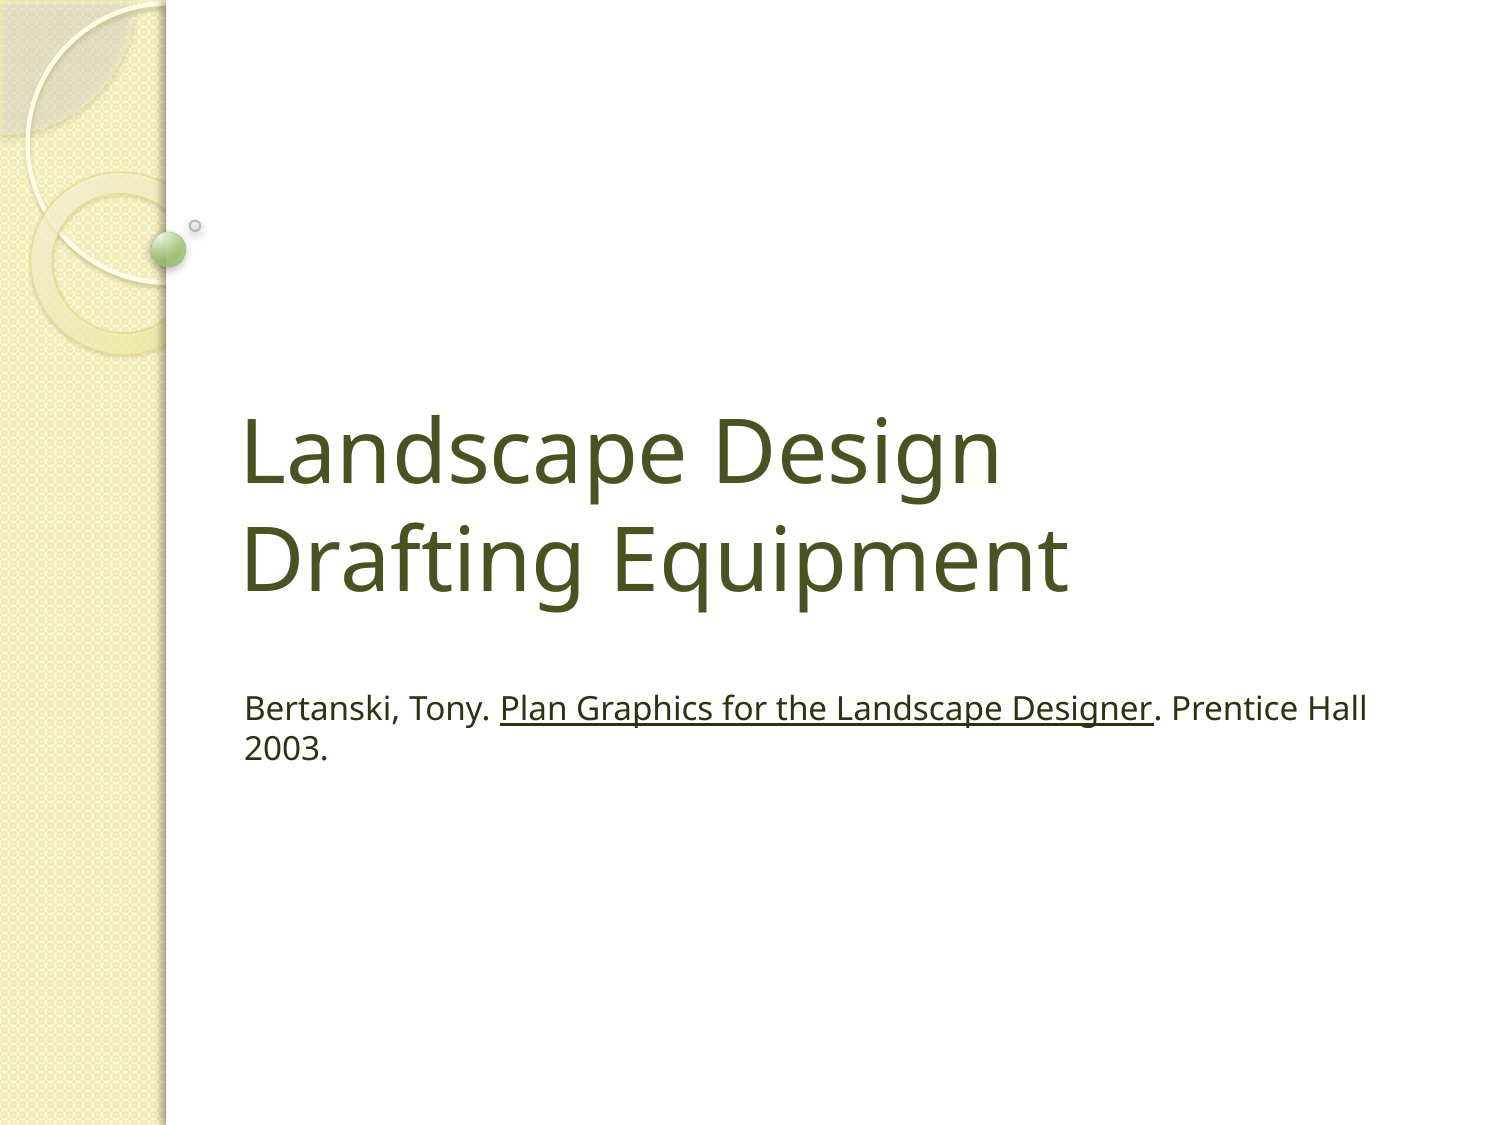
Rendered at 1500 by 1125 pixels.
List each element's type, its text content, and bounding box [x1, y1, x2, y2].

subtitle Bertanski, Tony. Plan Graphics for the Landscape Designer. Prentice Hall 2003. [225, 687, 1440, 975]
title Landscape Design Drafting Equipment [225, 375, 1440, 617]
